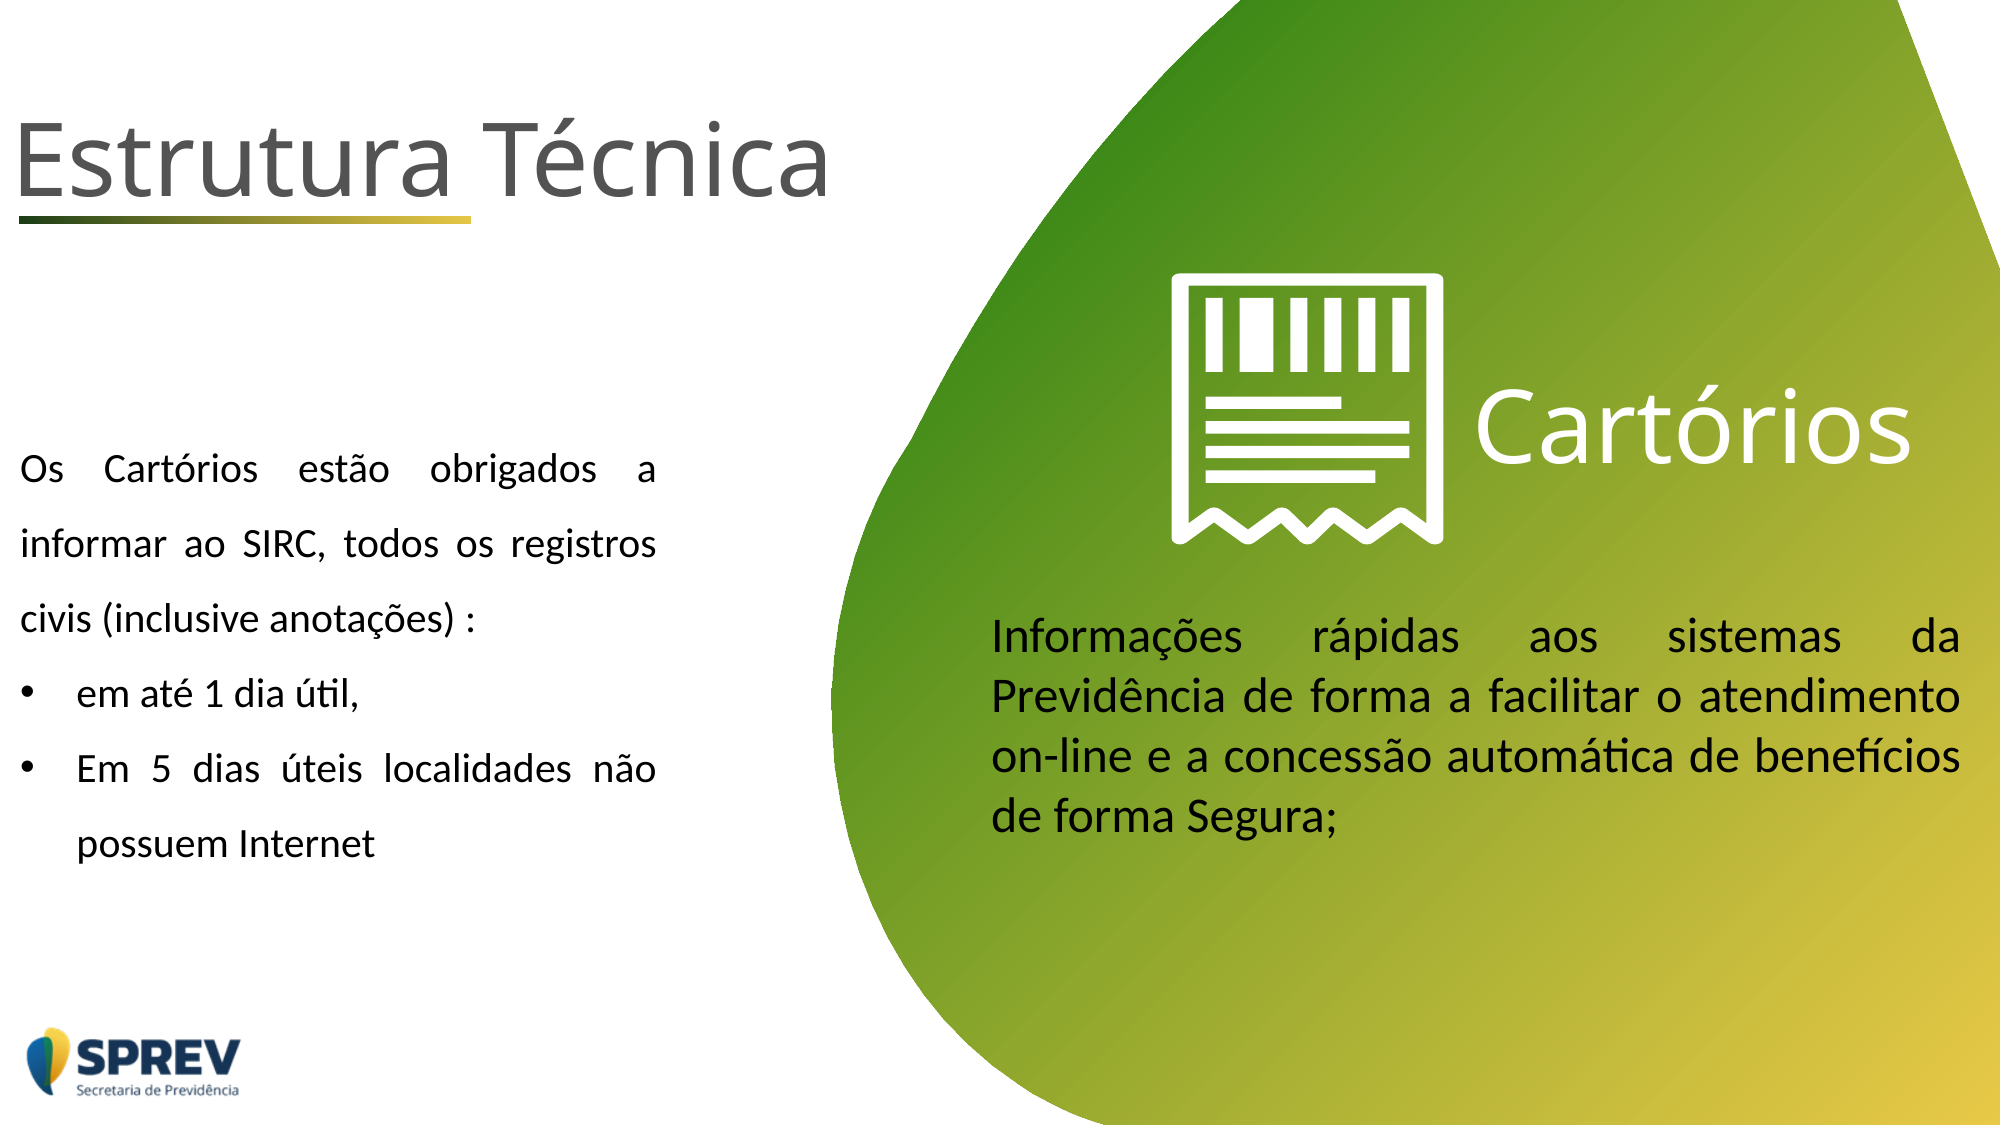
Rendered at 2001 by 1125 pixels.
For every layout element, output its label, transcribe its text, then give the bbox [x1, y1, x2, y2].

text_box [831, 0, 2000, 1125]
text_box Estrutura Técnica [11, 94, 834, 217]
text_box Os Cartórios estão obrigados a informar ao SIRC, todos os registros civis (inclusive anotações) : em até 1 dia útil, Em 5 dias úteis localidades não possuem Internet [5, 408, 672, 874]
text_box [19, 216, 471, 224]
text_box [1171, 273, 1444, 545]
picture [23, 1023, 245, 1100]
text_box Cartórios [1472, 361, 1915, 485]
text_box Informações rápidas aos sistemas da Previdência de forma a facilitar o atendimento on-line e a concessão automática de benefícios de forma Segura; [976, 595, 1977, 850]
